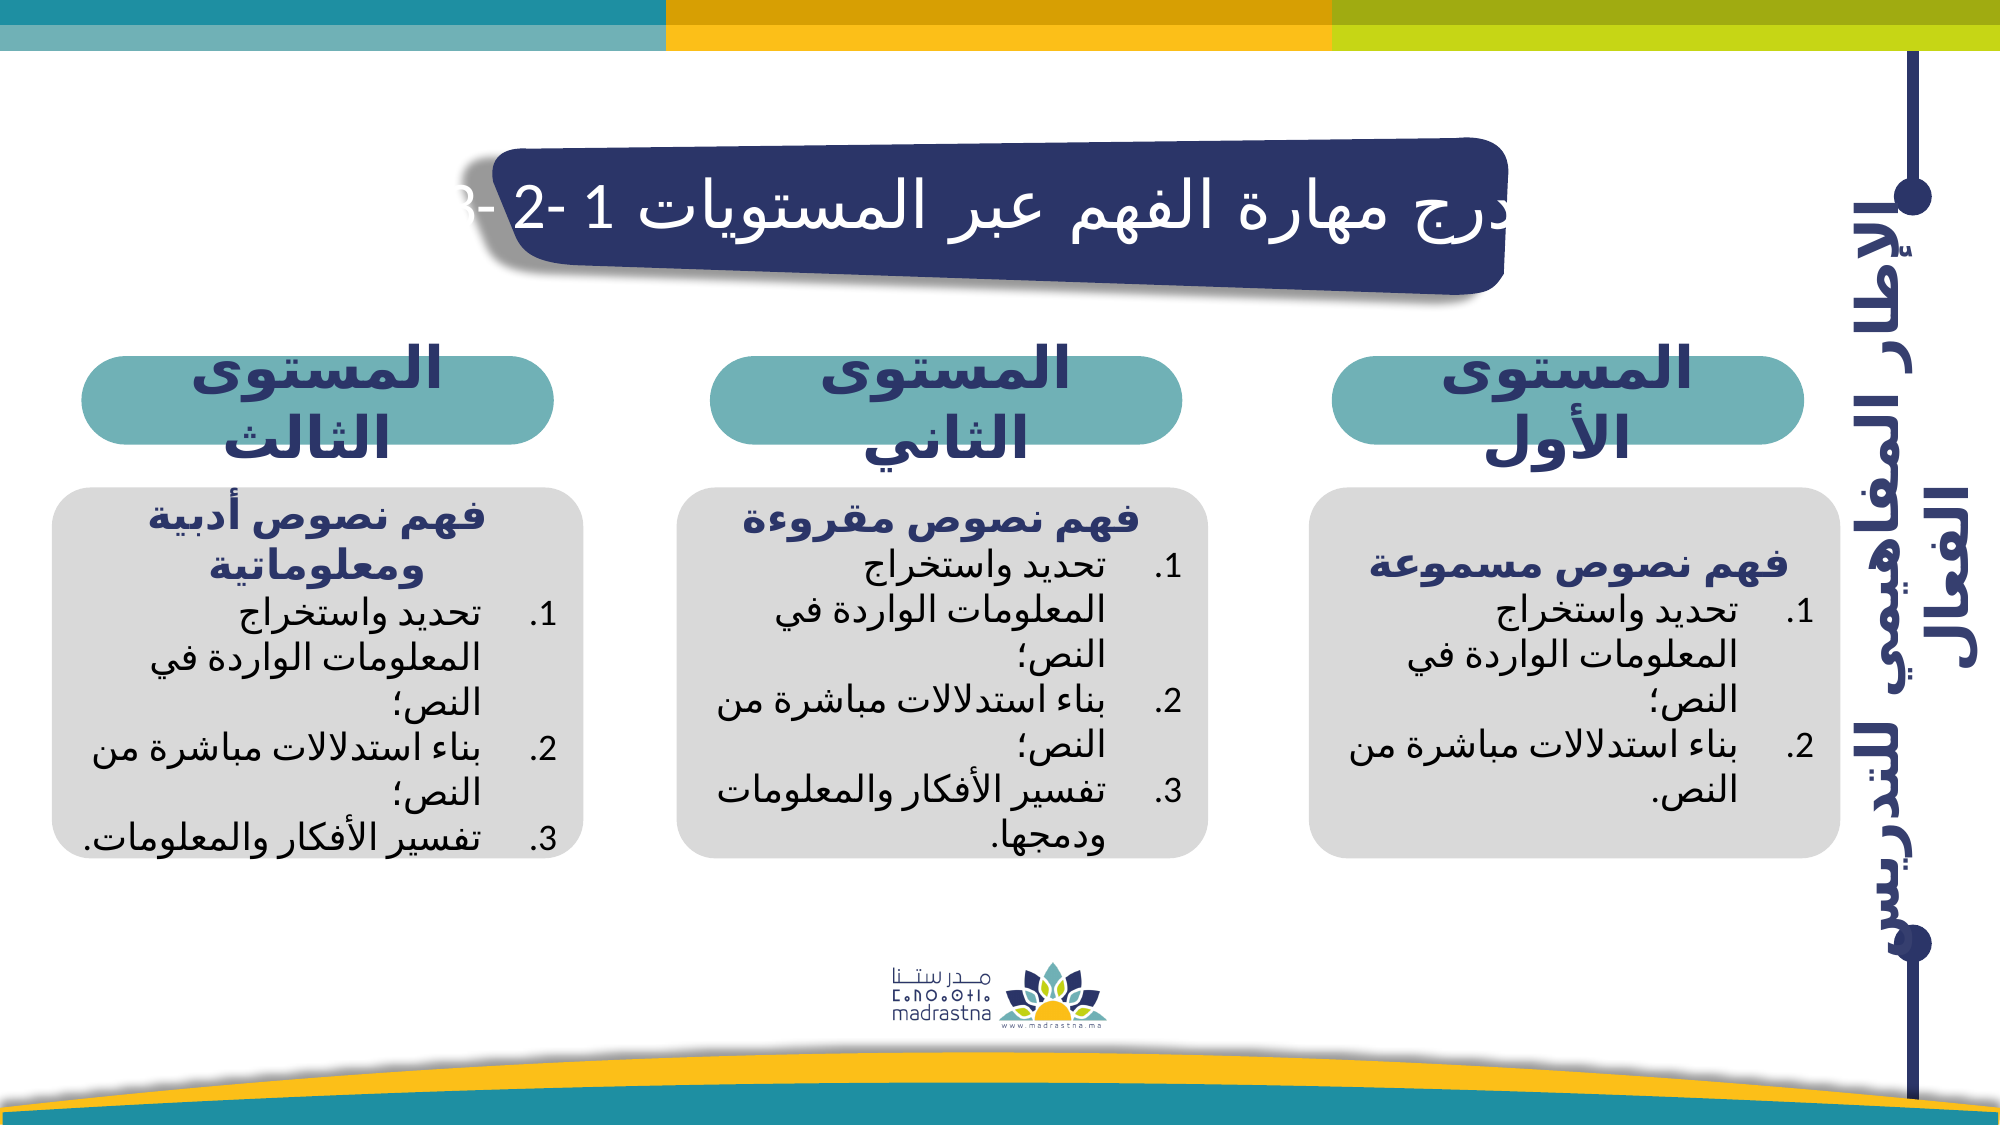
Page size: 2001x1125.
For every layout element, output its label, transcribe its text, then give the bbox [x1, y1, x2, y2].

text_box فهم نصوص مسموعة تحديد واستخراج المعلومات الواردة في النص؛ بناء استدلالات مباشرة من النص. [1307, 486, 1842, 860]
text_box فهم نصوص أدبية ومعلوماتية تحديد واستخراج المعلومات الواردة في النص؛ بناء استدلالات مباشرة من النص؛ تفسير الأفكار والمعلومات. [50, 486, 585, 860]
text_box المستوى الثالث [80, 355, 555, 446]
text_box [1894, 925, 1931, 1052]
text_box المستوى الثاني [708, 355, 1184, 446]
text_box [0, 0, 2000, 52]
picture [893, 962, 1107, 1028]
text_box الإطار المفاهيمي للتدريس الفعال [1832, 136, 1988, 1021]
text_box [0, 1052, 2000, 1125]
text_box المستوى الأول [1330, 355, 1806, 446]
text_box فهم نصوص مقروءة تحديد واستخراج المعلومات الواردة في النص؛ بناء استدلالات مباشرة من النص؛ تفسير الأفكار والمعلومات ودمجها. [675, 486, 1210, 860]
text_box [1894, 52, 1931, 215]
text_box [335, 101, 1665, 298]
